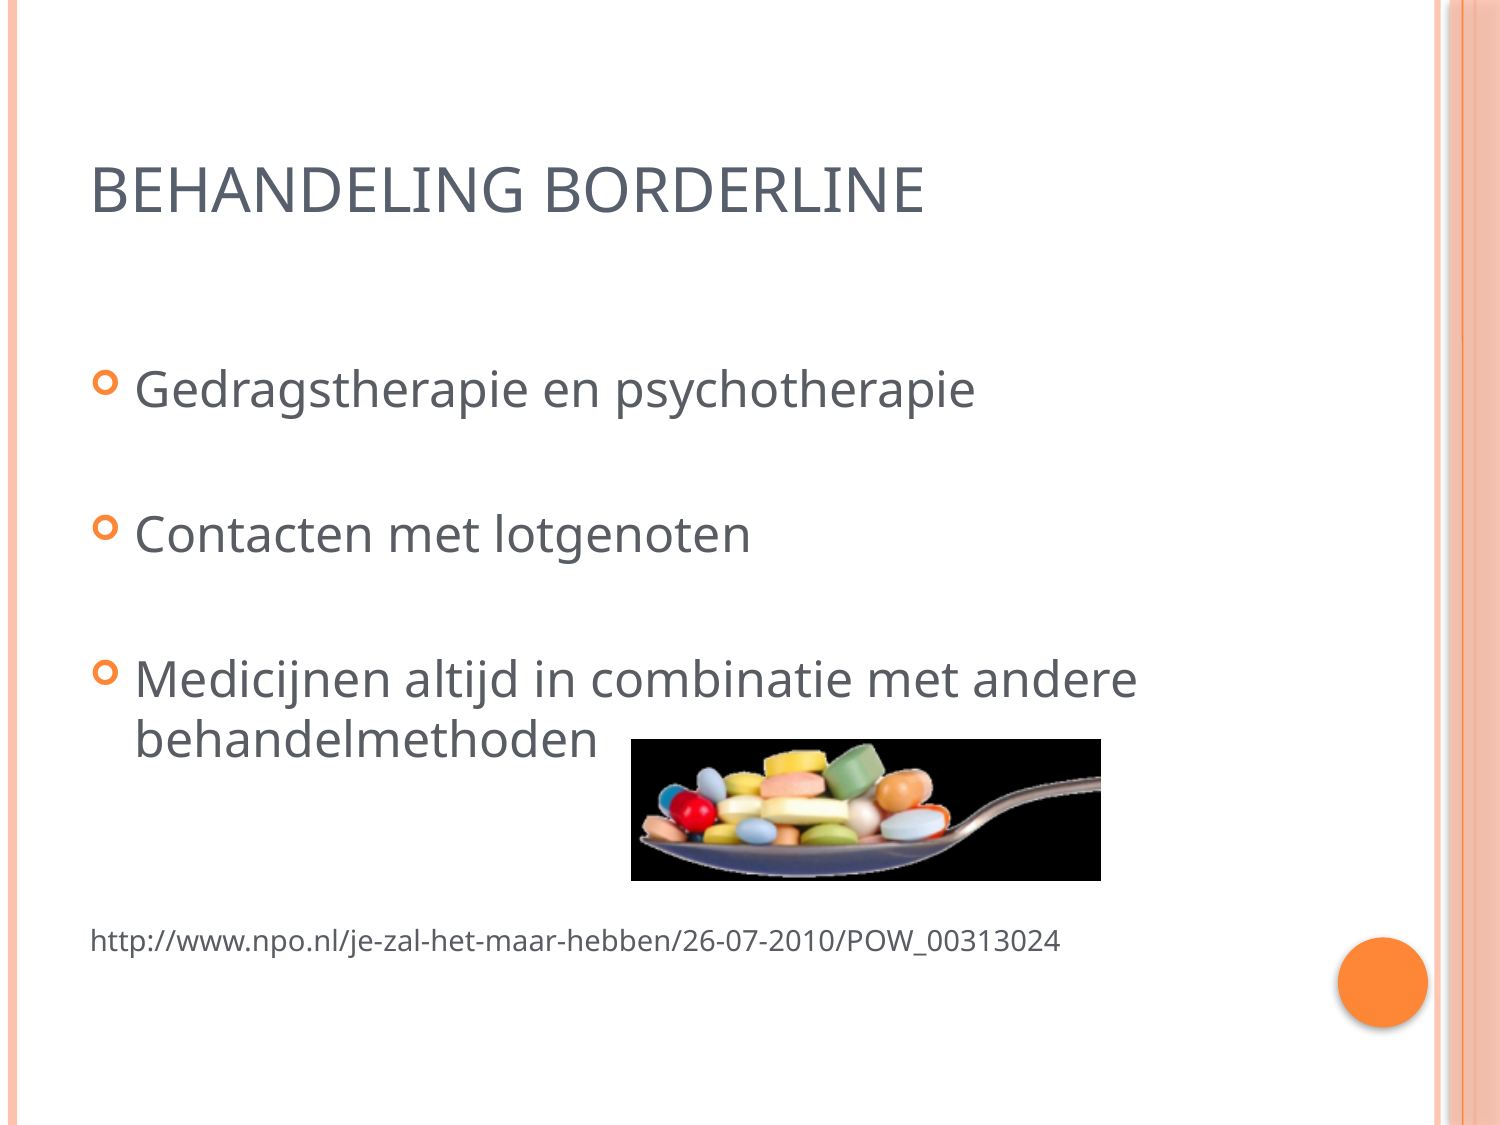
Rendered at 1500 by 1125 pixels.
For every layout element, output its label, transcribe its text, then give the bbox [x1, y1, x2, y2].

list Gedragstherapie en psychotherapie Contacten met lotgenoten Medicijnen altijd in combinatie met andere behandelmethoden http://www.npo.nl/je-zal-het-maar-hebben/26-07-2010/POW_00313024 [75, 349, 1300, 1062]
title Behandeling borderline [75, 45, 1300, 233]
picture [631, 739, 1102, 881]
